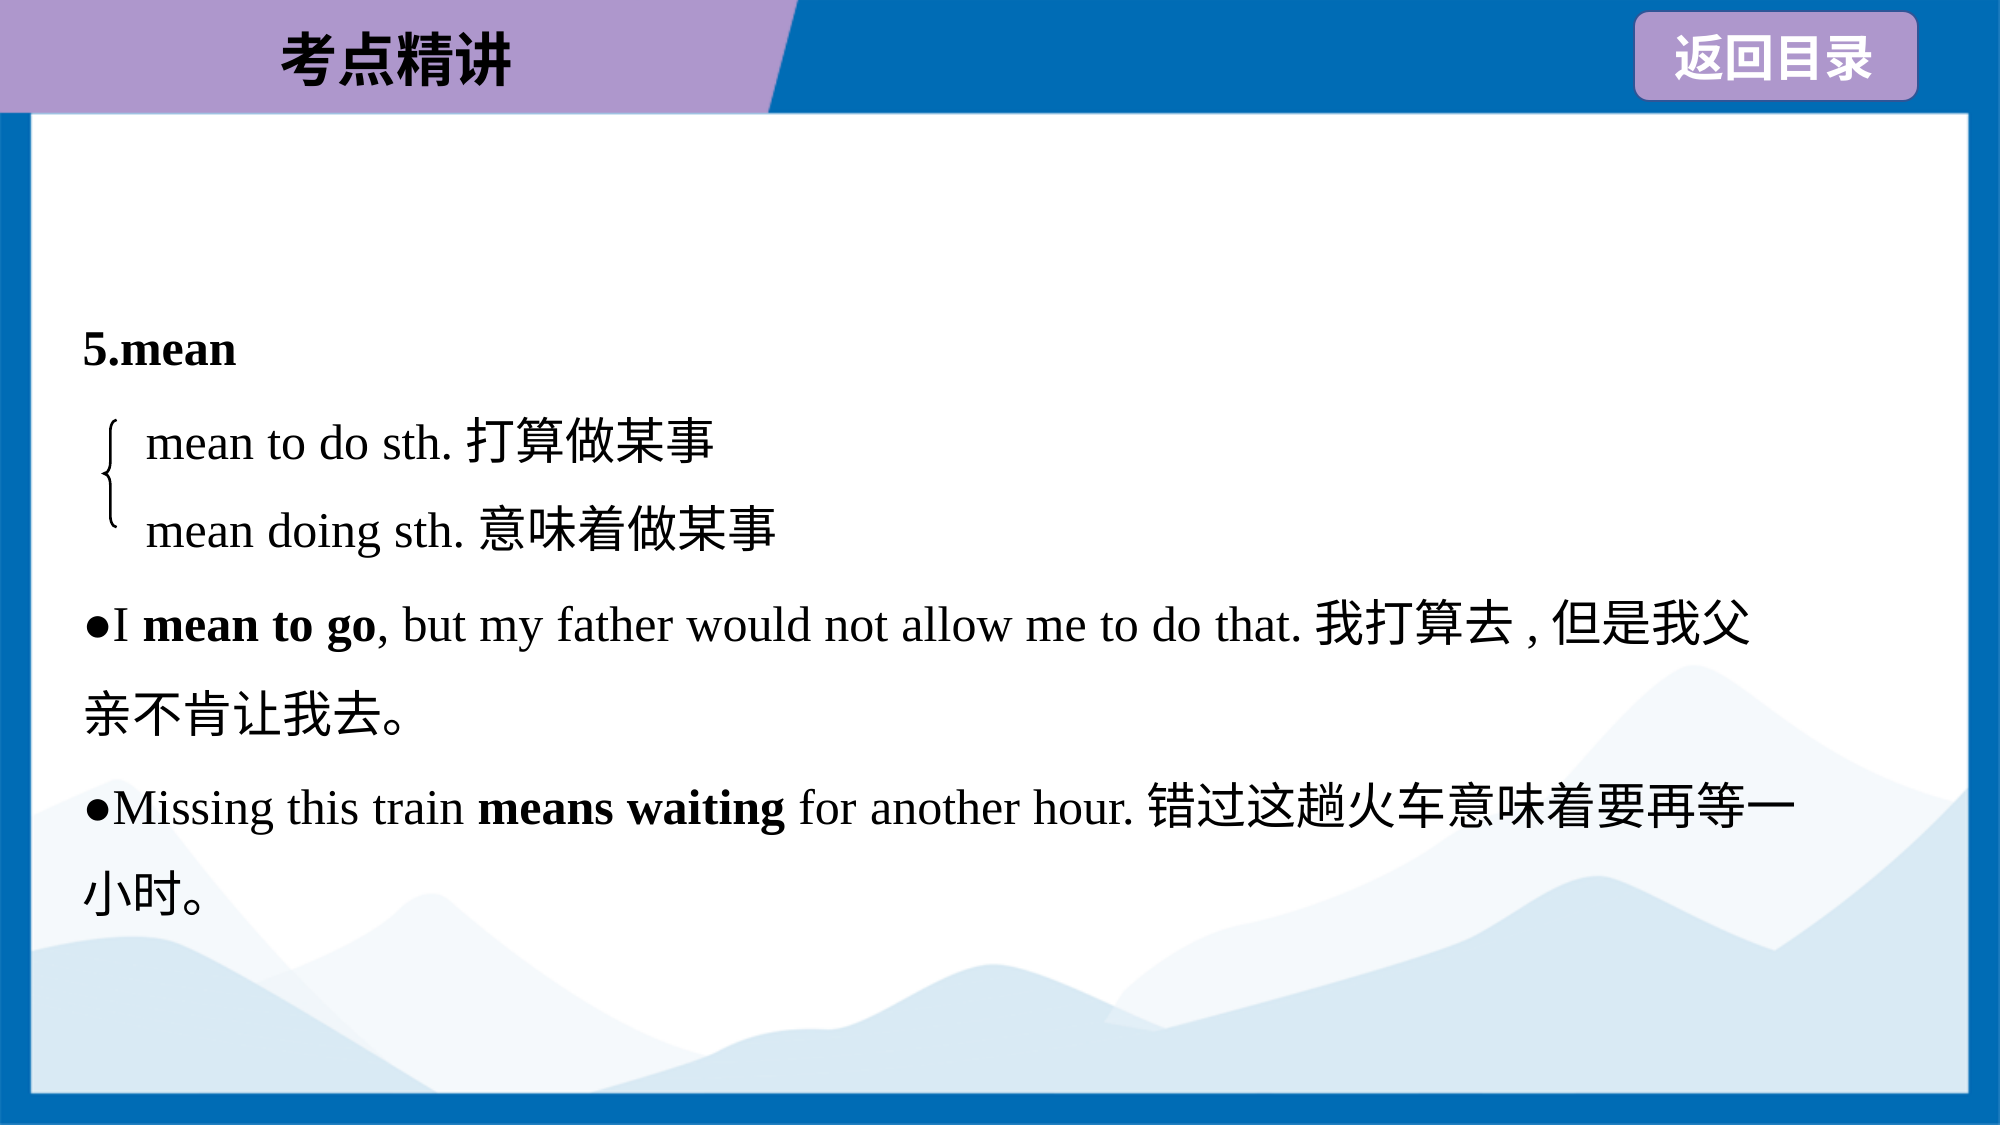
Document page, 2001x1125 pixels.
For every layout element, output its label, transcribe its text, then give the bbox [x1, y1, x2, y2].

text_box [102, 419, 117, 528]
text_box mean to do sth.打算做某事 mean doing sth.意味着做某事 [145, 378, 813, 548]
text_box ●I mean to go, but my father would not allow me to do that.我打算去,但是我父 亲不肯让我去。 ●Missing this train means waiting for another hour.错过这趟火车意味着要再等一 小时。 [82, 559, 1917, 913]
picture [0, 0, 2000, 1125]
text_box 5.mean [82, 288, 1917, 367]
